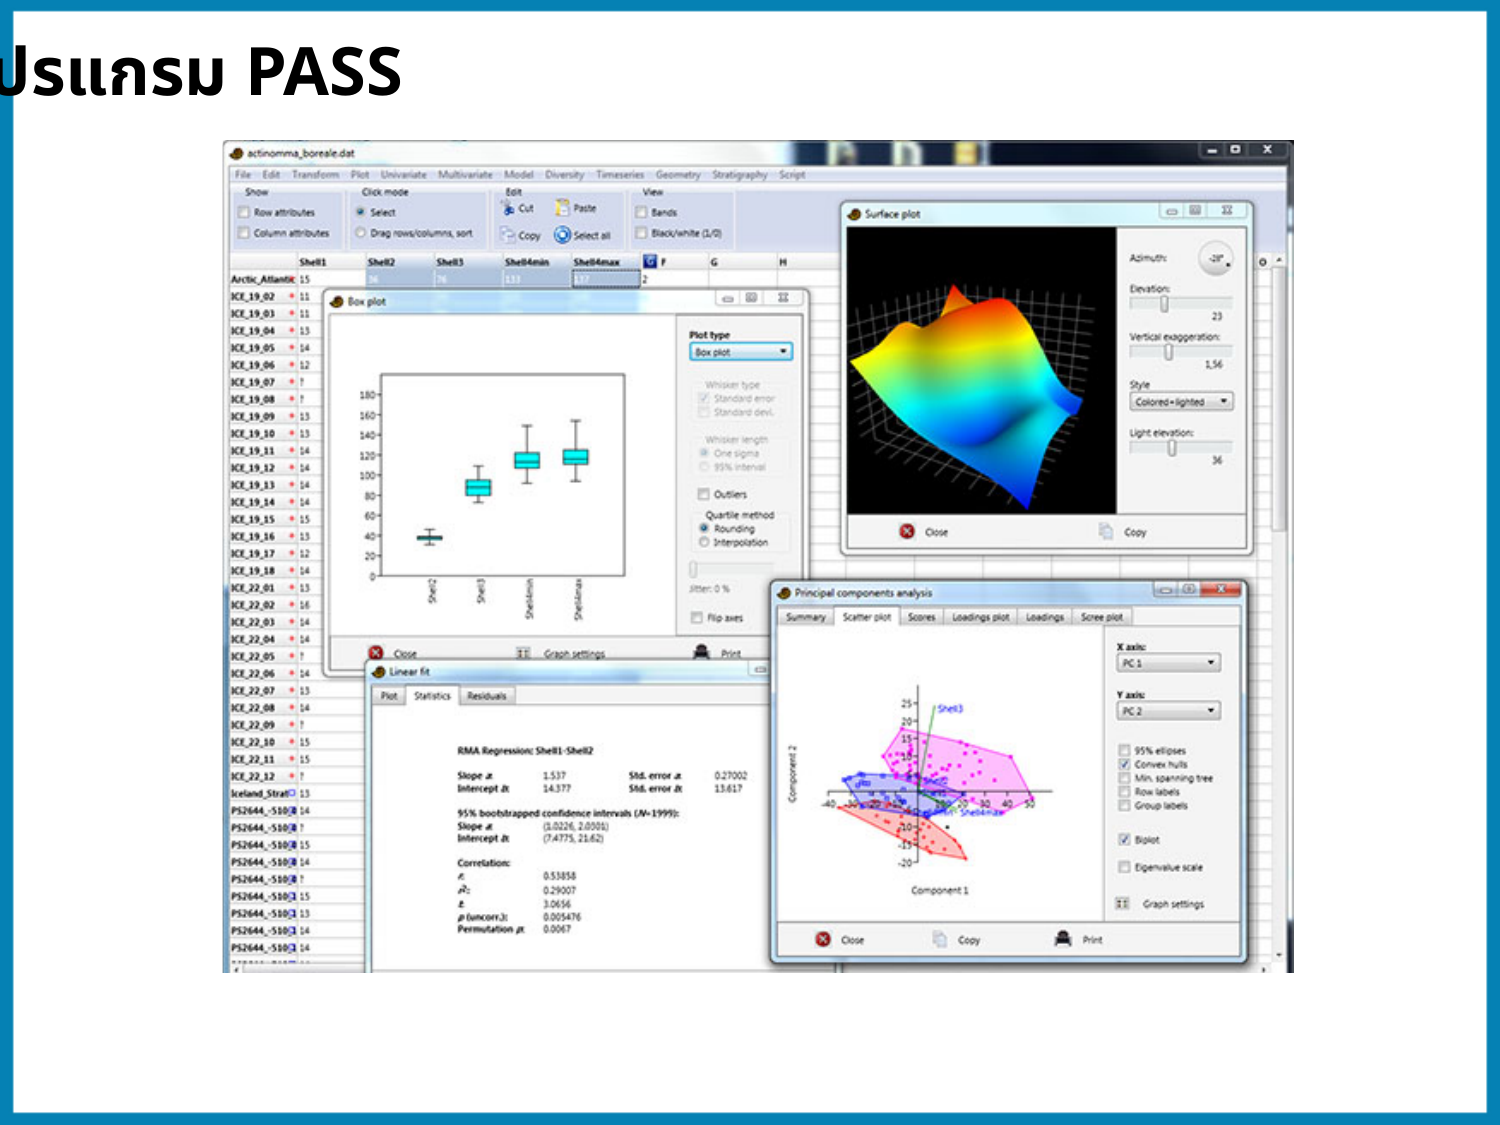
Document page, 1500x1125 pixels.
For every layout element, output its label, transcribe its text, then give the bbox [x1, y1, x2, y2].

text_box โปรแกรม PASS [0, 21, 418, 116]
picture [13, 11, 1487, 1113]
